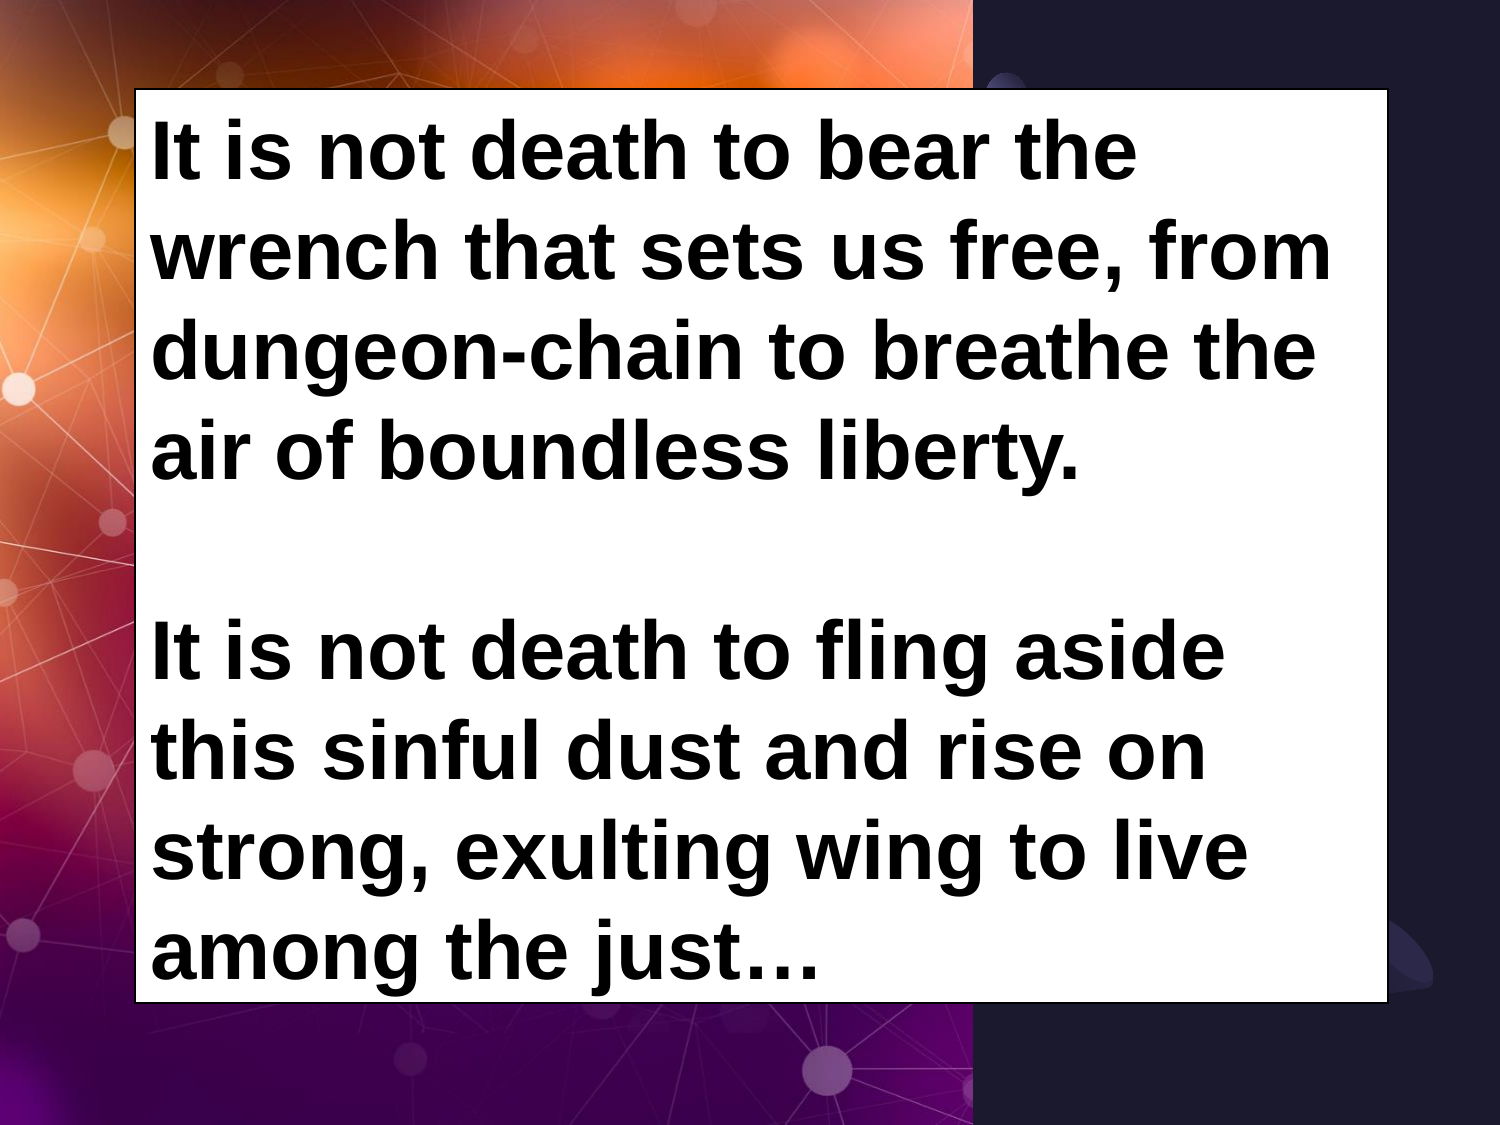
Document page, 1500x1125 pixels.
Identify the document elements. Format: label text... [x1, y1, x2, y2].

text_box It is not death to bear the wrench that sets us free, from dungeon-chain to breathe the air of boundless liberty. It is not death to fling aside this sinful dust and rise on strong, exulting wing to live among the just… [973, 88, 1389, 1004]
picture [0, 0, 973, 1125]
